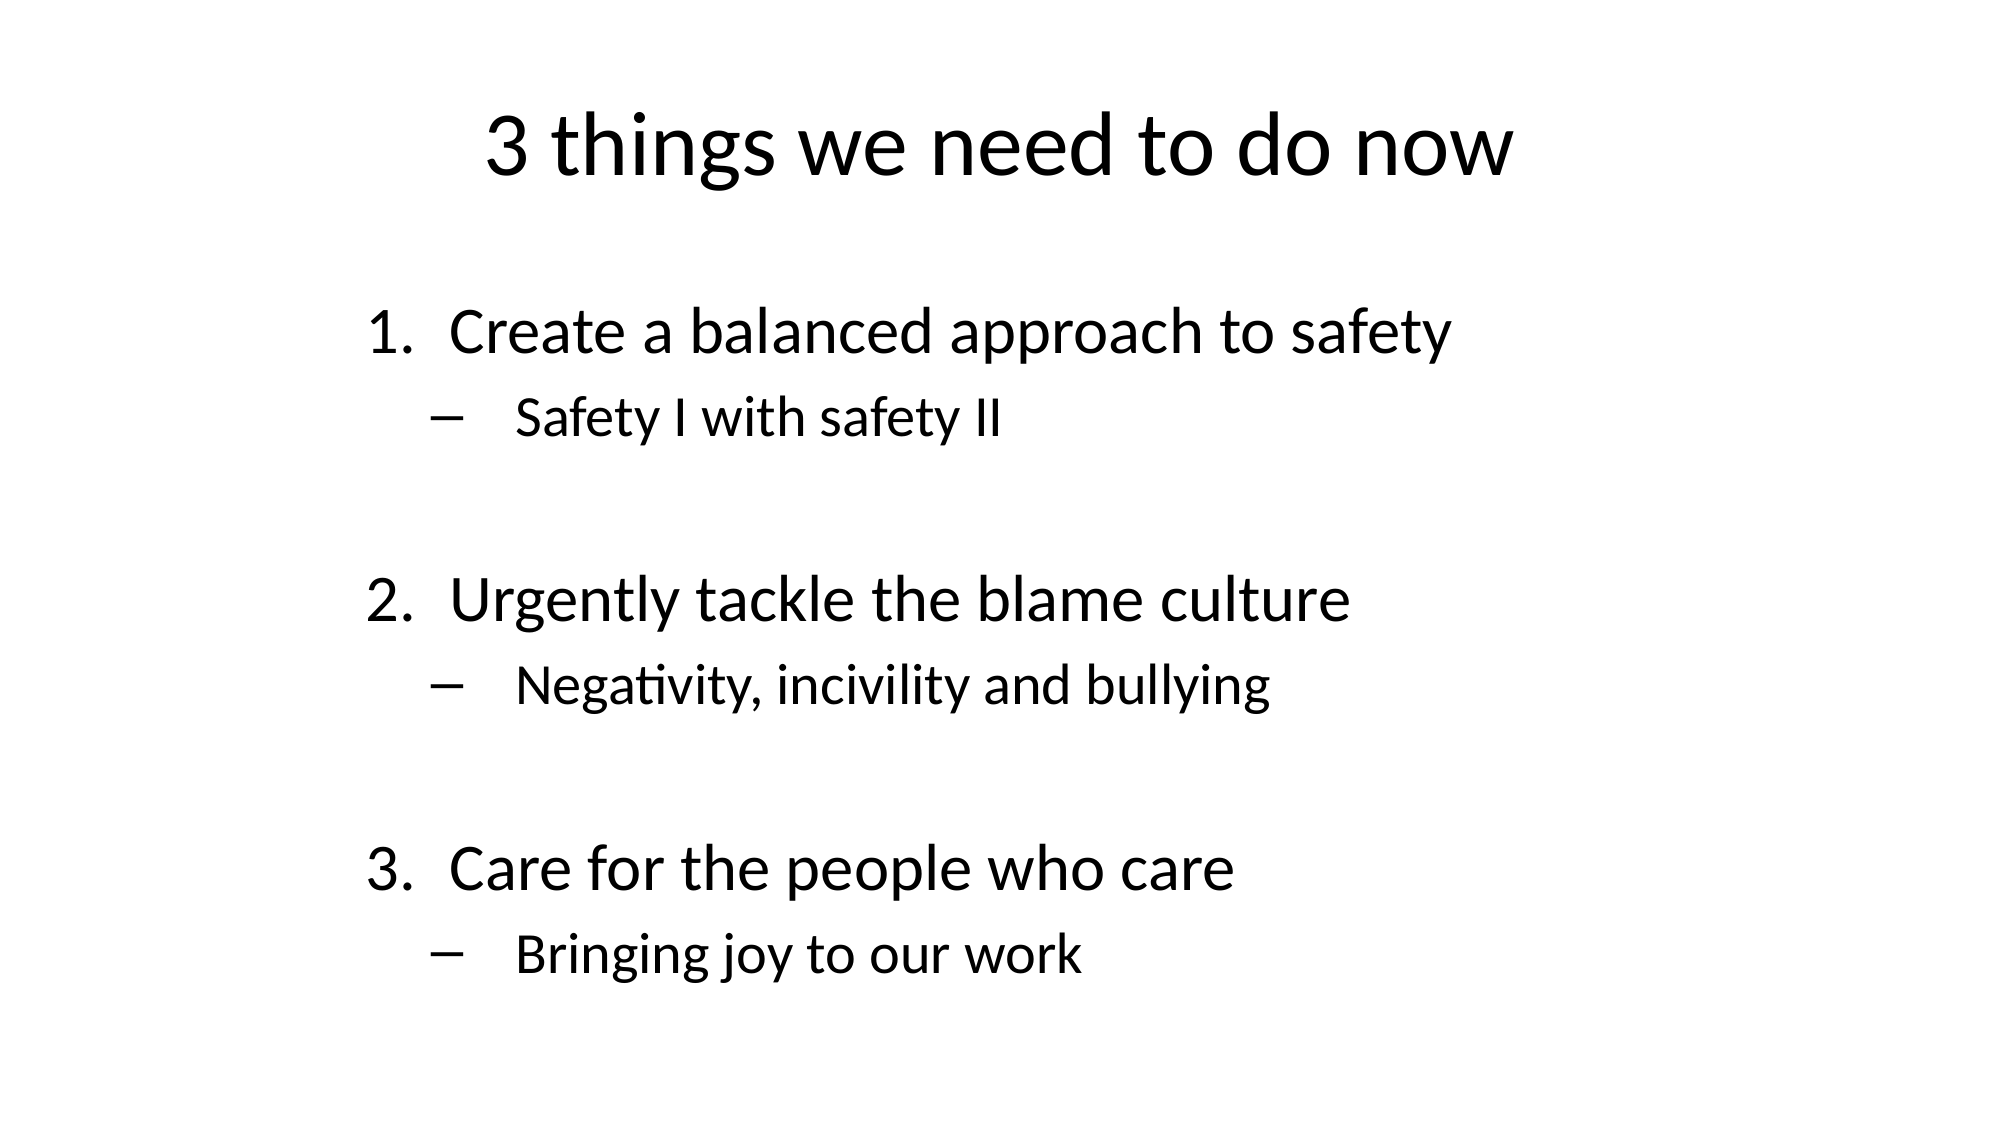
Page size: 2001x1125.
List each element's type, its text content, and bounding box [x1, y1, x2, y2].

title 3 things we need to do now [99, 45, 1900, 233]
list Create a balanced approach to safety Safety I with safety II Urgently tackle the blame culture Negativity, incivility and bullying Care for the people who care Bringing joy to our work [350, 278, 1701, 1022]
